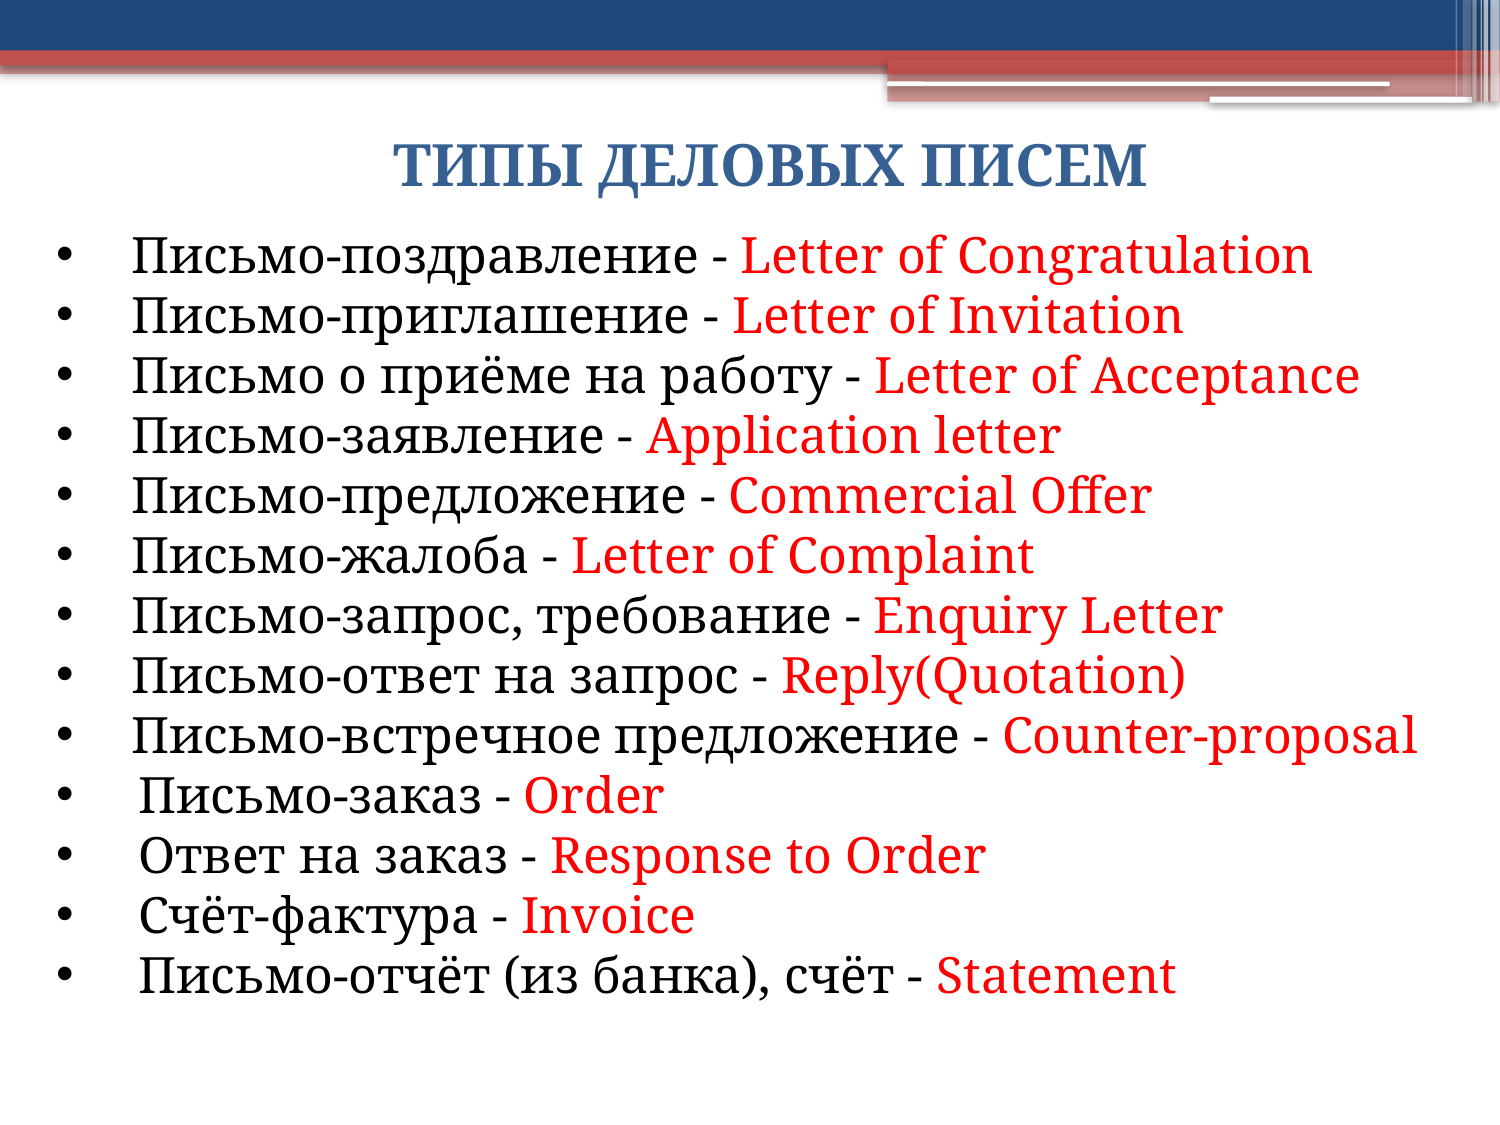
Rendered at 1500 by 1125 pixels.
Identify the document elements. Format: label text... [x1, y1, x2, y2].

text_box типы деловых писем Письмо-поздравление - Letter of Congratulation Письмо-приглашение - Letter of Invitation Письмо о приёме на работу - Letter of Acceptance Письмо-заявление - Application letter Письмо-предложение - Commercial Offer Письмо-жалоба - Letter of Complaint Письмо-запрос, требование - Enquiry Letter Письмо-ответ на запрос - Reply(Quotation) Письмо-встречное предложение - Counter-proposal Письмо-заказ - Order Ответ на заказ - Response to Order Счёт-фактура - Invoice Письмо-отчёт (из банка), счёт - Statement [41, 66, 1500, 1011]
